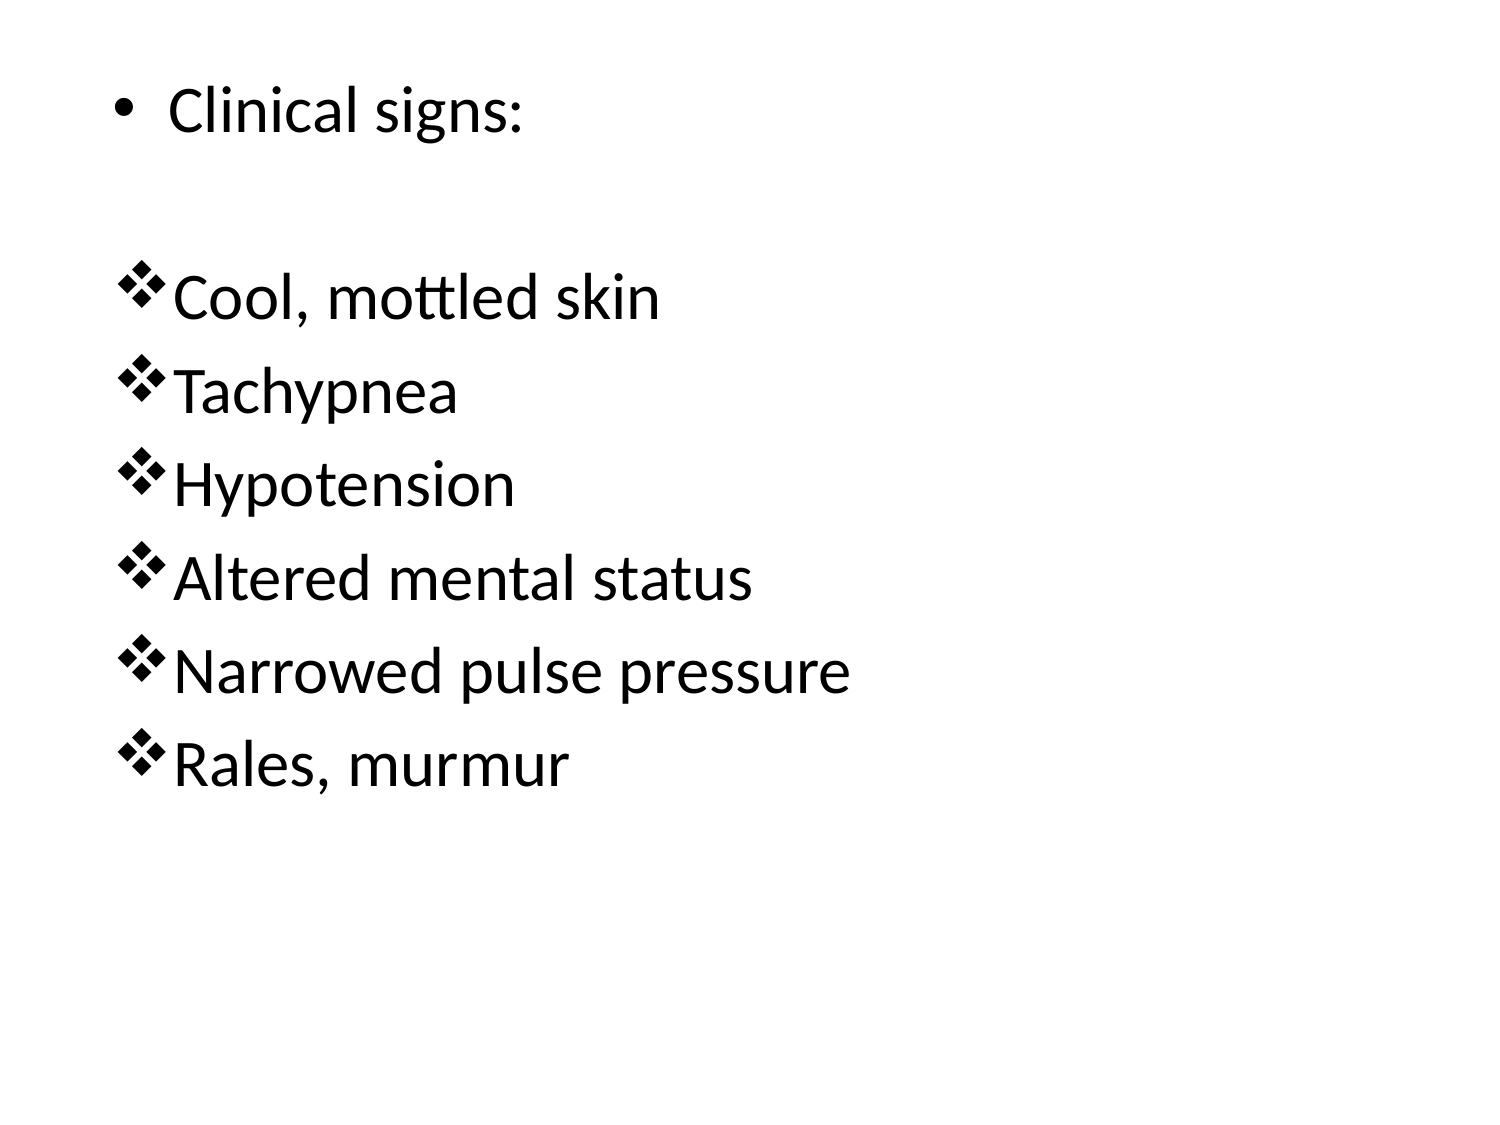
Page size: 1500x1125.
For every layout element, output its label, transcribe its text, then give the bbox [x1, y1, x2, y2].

list Clinical signs: Cool, mottled skin Tachypnea Hypotension Altered mental status Narrowed pulse pressure Rales, murmur [97, 58, 1477, 1038]
